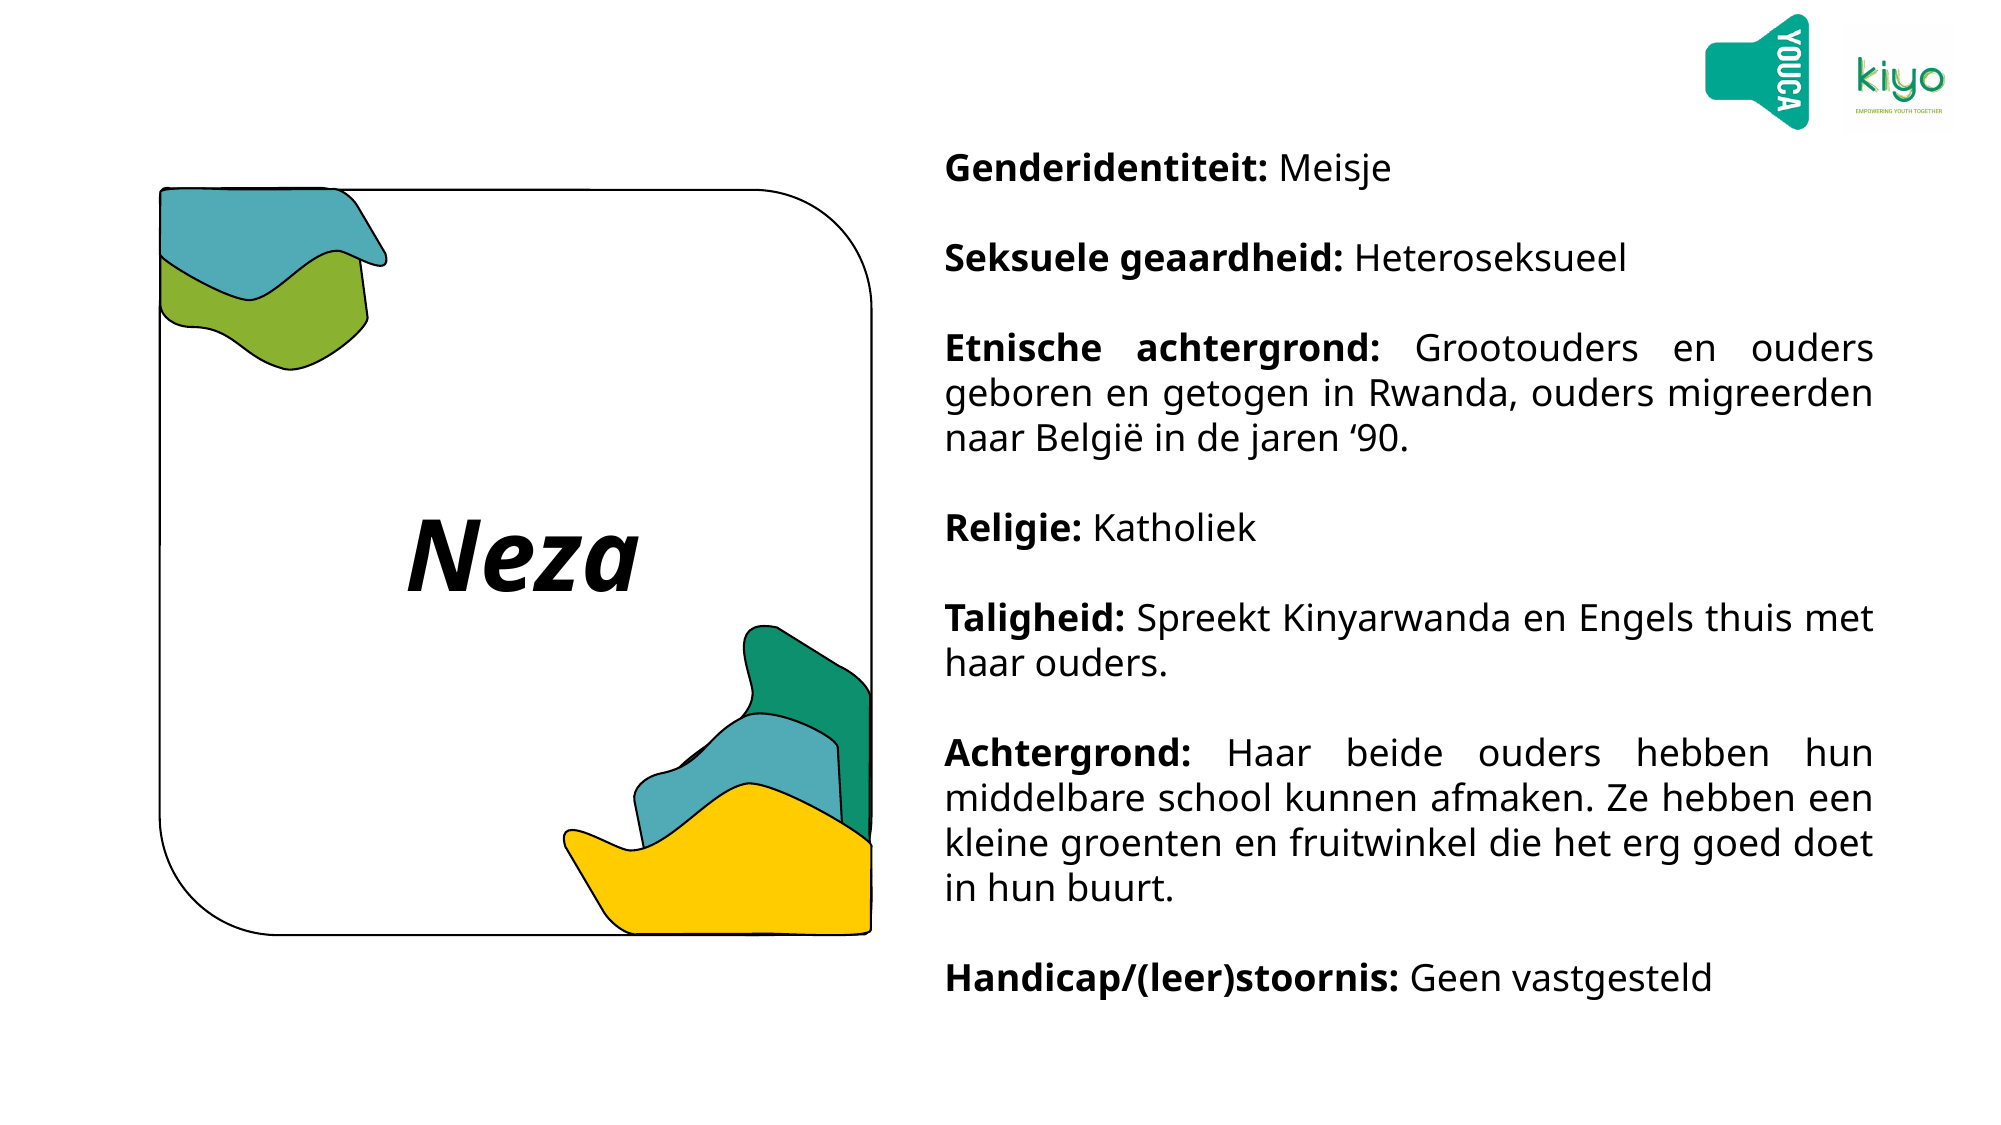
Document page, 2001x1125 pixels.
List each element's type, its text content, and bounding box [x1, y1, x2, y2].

text_box Genderidentiteit: Meisje Seksuele geaardheid: Heteroseksueel Etnische achtergrond: Grootouders en ouders geboren en getogen in Rwanda, ouders migreerden naar België in de jaren ‘90. Religie: Katholiek Taligheid: Spreekt Kinyarwanda en Engels thuis met haar ouders. Achtergrond: Haar beide ouders hebben hun middelbare school kunnen afmaken. Ze hebben een kleine groenten en fruitwinkel die het erg goed doet in hun buurt. Handicap/(leer)stoornis: Geen vastgesteld [929, 136, 1890, 1051]
text_box Neza [390, 484, 784, 619]
picture [1843, 23, 1954, 134]
text_box [562, 782, 873, 937]
text_box [159, 252, 369, 371]
text_box [158, 187, 388, 302]
text_box [158, 188, 873, 937]
text_box [740, 624, 872, 841]
picture [1689, 4, 1825, 139]
text_box [633, 712, 843, 847]
